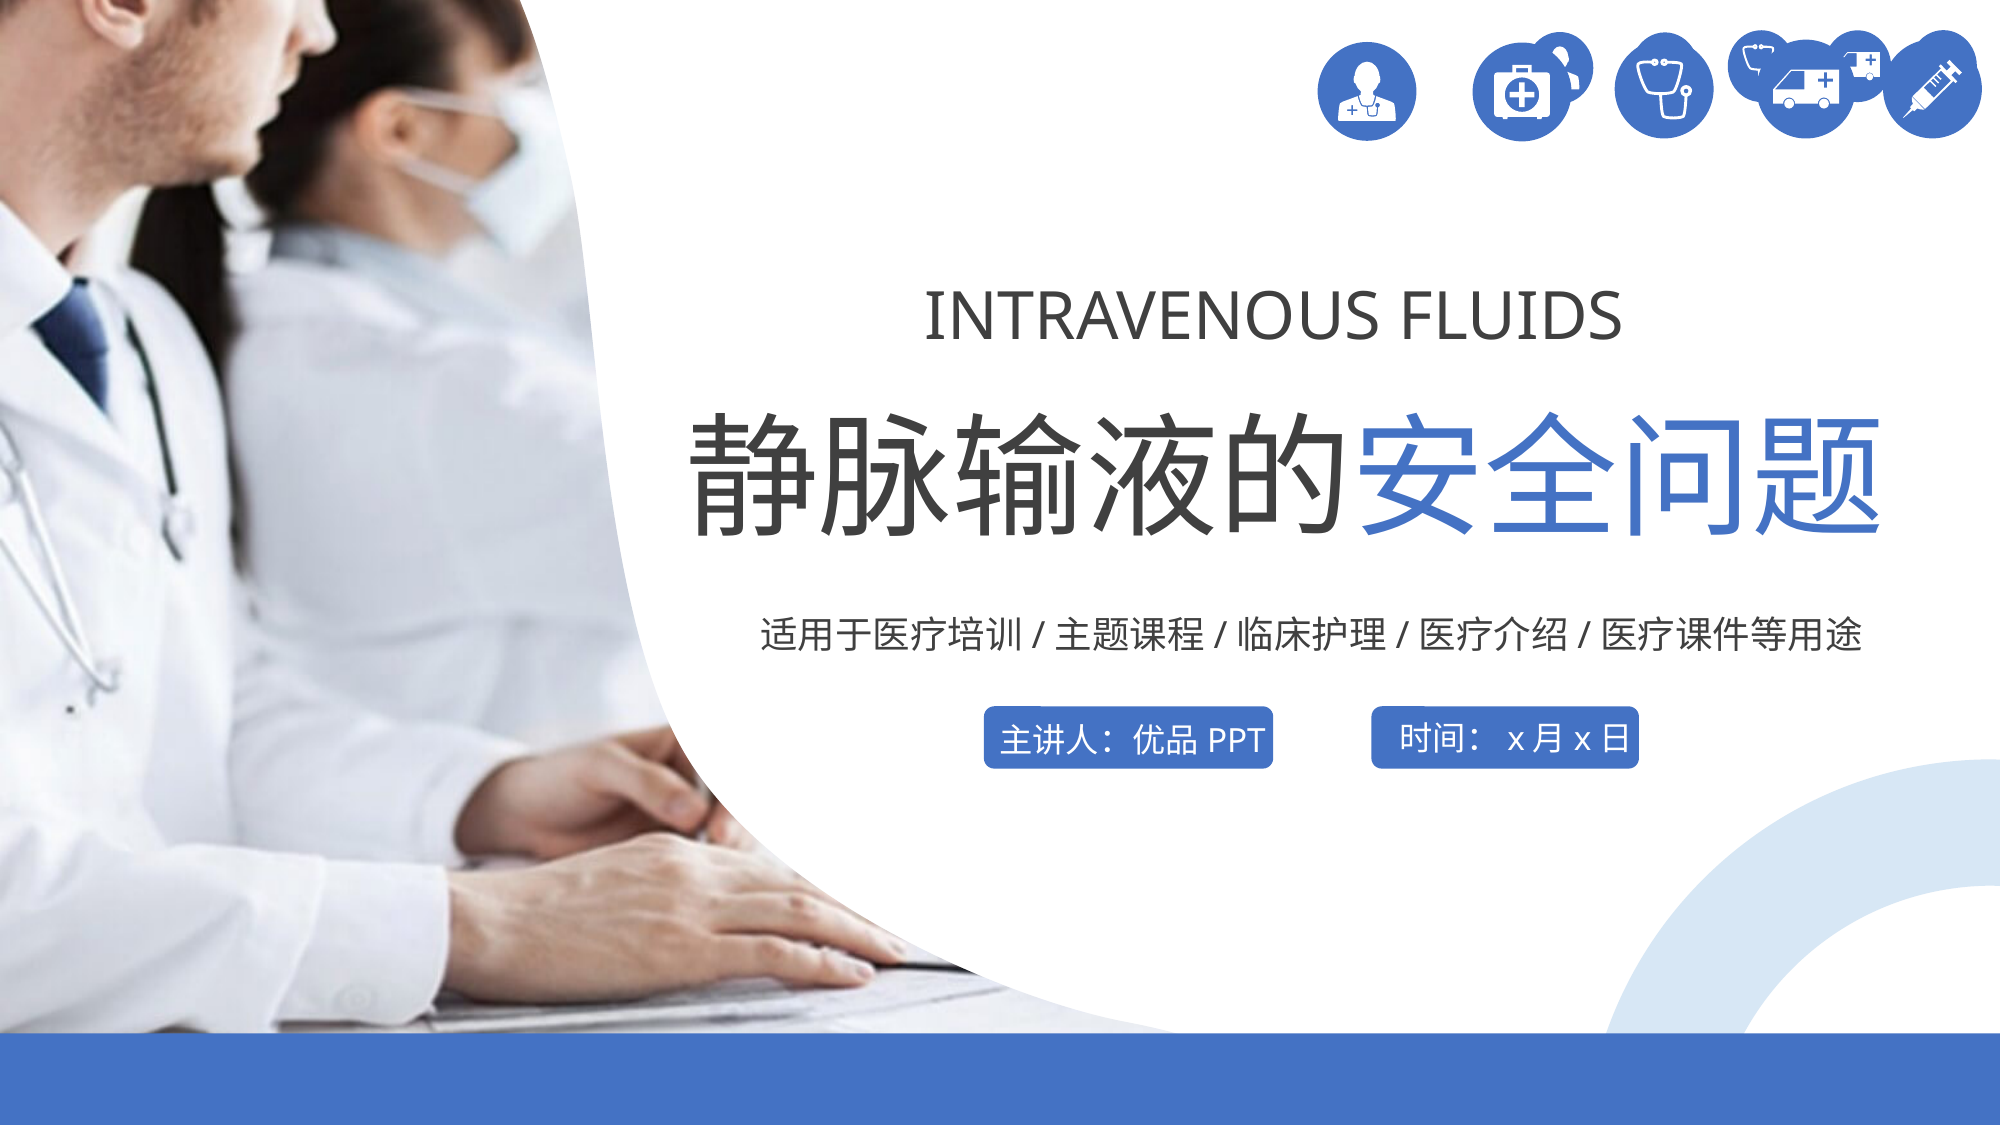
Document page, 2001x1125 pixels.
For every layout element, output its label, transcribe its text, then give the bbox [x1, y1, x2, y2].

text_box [983, 706, 1284, 769]
text_box [1605, 758, 2000, 1032]
text_box 适用于医疗培训/主题课程/临床护理/医疗介绍/医疗课件等用途 [748, 582, 1876, 662]
text_box [0, 1032, 2000, 1125]
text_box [1371, 706, 1658, 769]
text_box [0, 0, 1176, 1032]
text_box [1317, 39, 1982, 142]
text_box 静脉输液的安全问题 [670, 384, 1954, 560]
text_box INTRAVENOUS FLUIDS [909, 265, 1701, 361]
